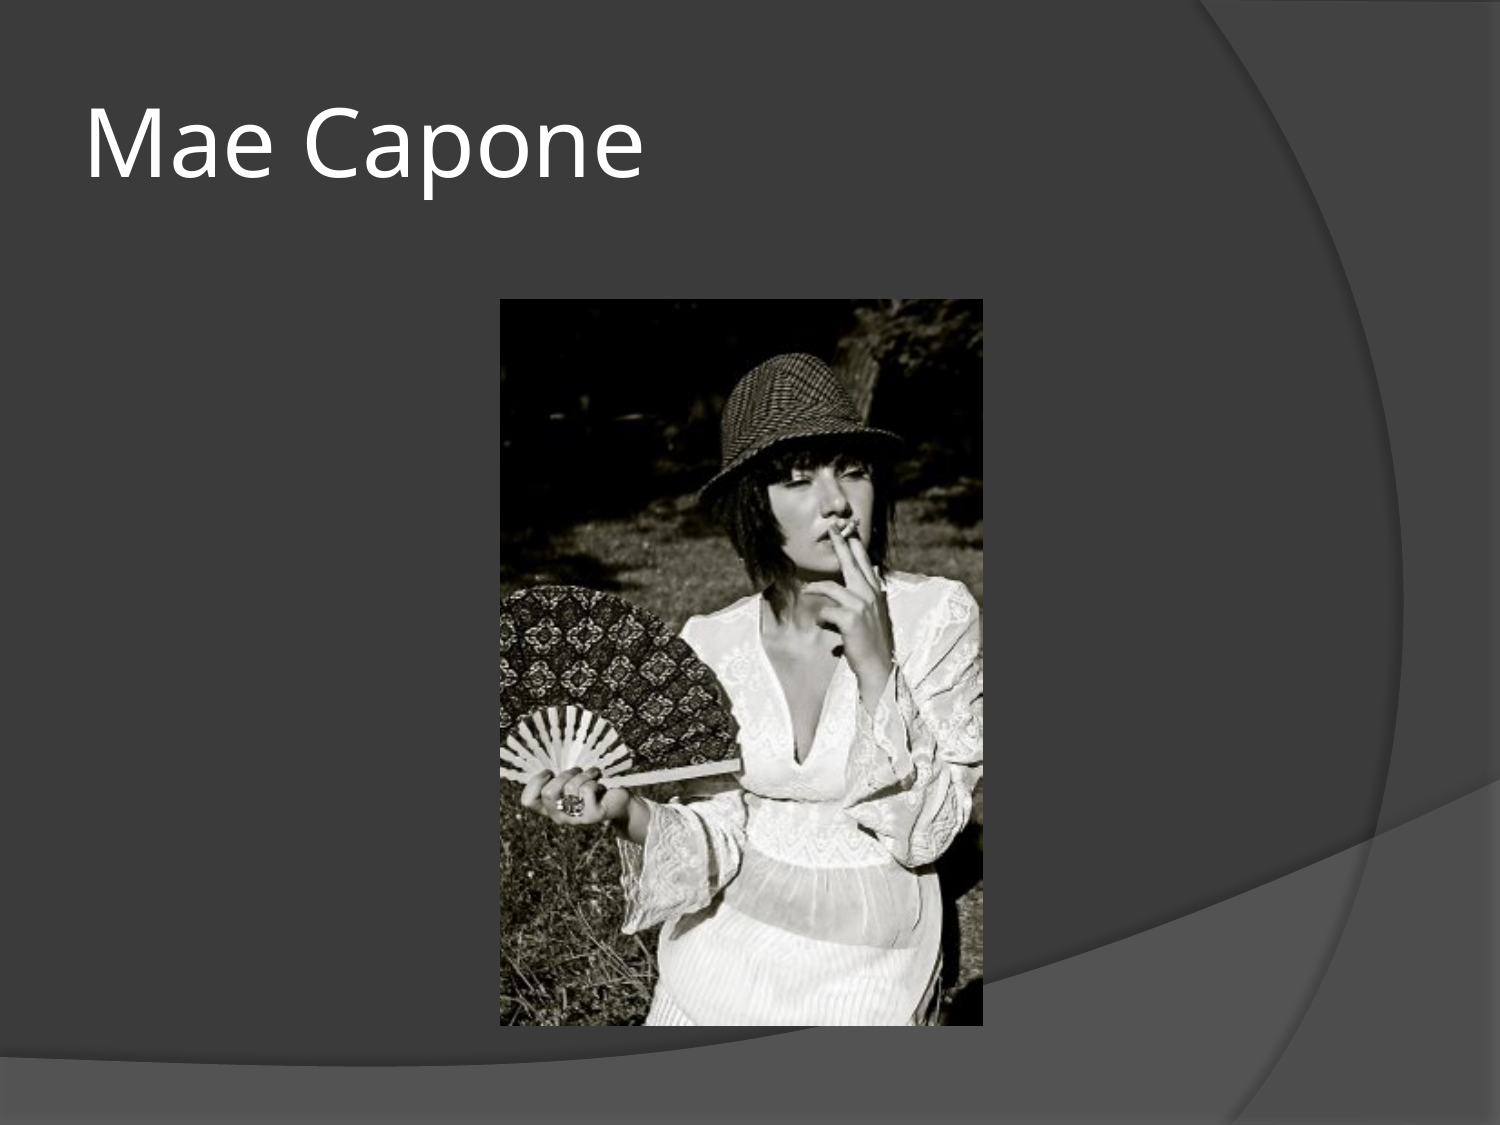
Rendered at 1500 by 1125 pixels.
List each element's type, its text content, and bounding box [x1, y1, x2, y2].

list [499, 299, 984, 1027]
title Mae Capone [74, 44, 1301, 233]
